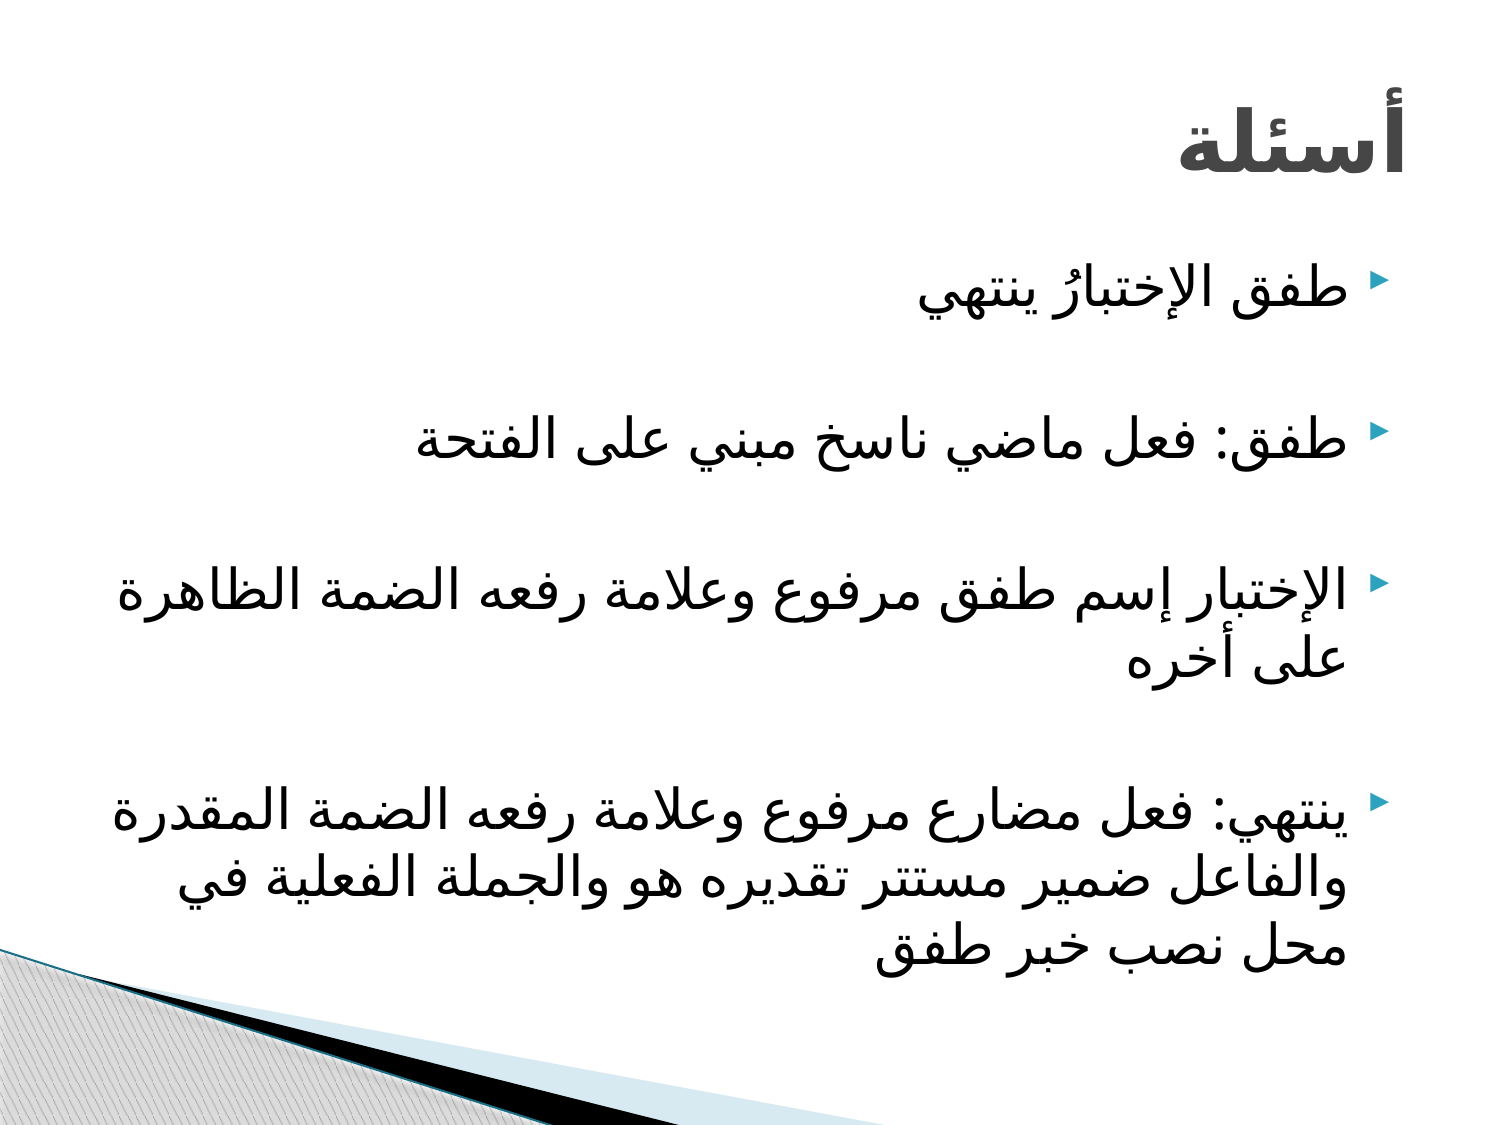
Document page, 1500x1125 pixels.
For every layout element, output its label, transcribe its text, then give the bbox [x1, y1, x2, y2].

title أسئلة [75, 45, 1425, 233]
list طفق الإختبارُ ينتهي طفق: فعل ماضي ناسخ مبني على الفتحة الإختبار إسم طفق مرفوع وعلامة رفعه الضمة الظاهرة على أخره ينتهي: فعل مضارع مرفوع وعلامة رفعه الضمة المقدرة والفاعل ضمير مستتر تقديره هو والجملة الفعلية في محل نصب خبر طفق [75, 243, 1425, 986]
